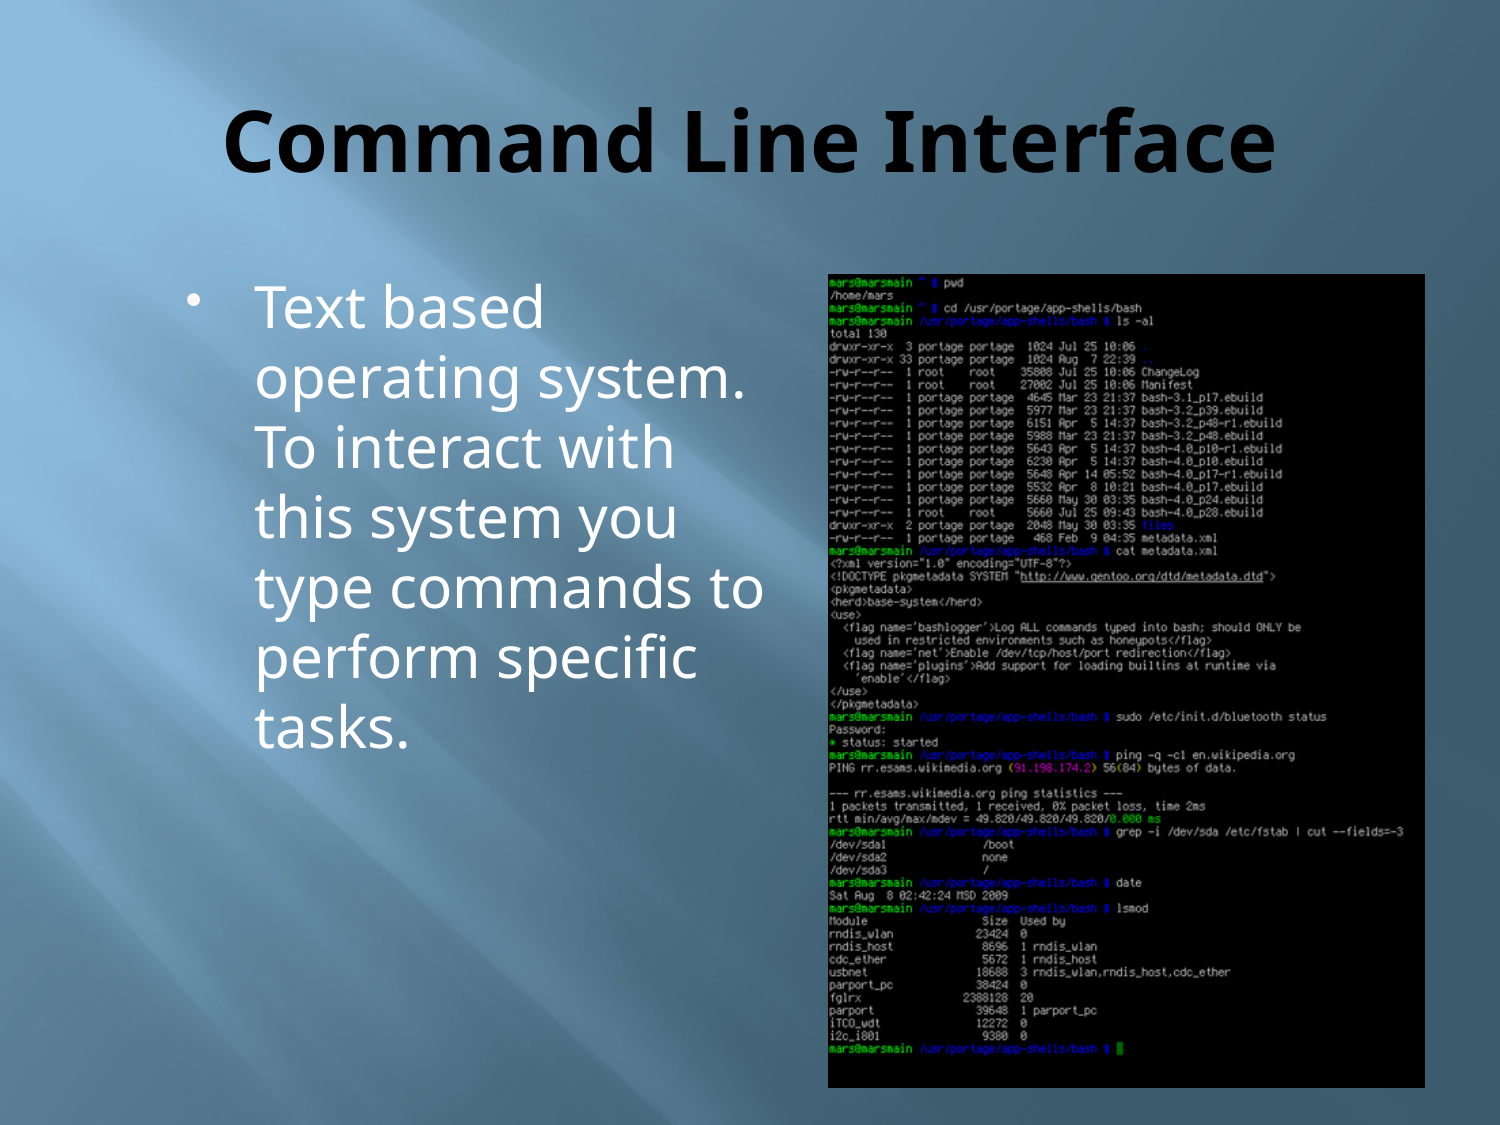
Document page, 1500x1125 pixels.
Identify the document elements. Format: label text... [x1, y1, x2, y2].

list Text based operating system. To interact with this system you type commands to perform specific tasks. [150, 262, 788, 1006]
title Command Line Interface [75, 45, 1425, 233]
picture [827, 274, 1426, 1088]
